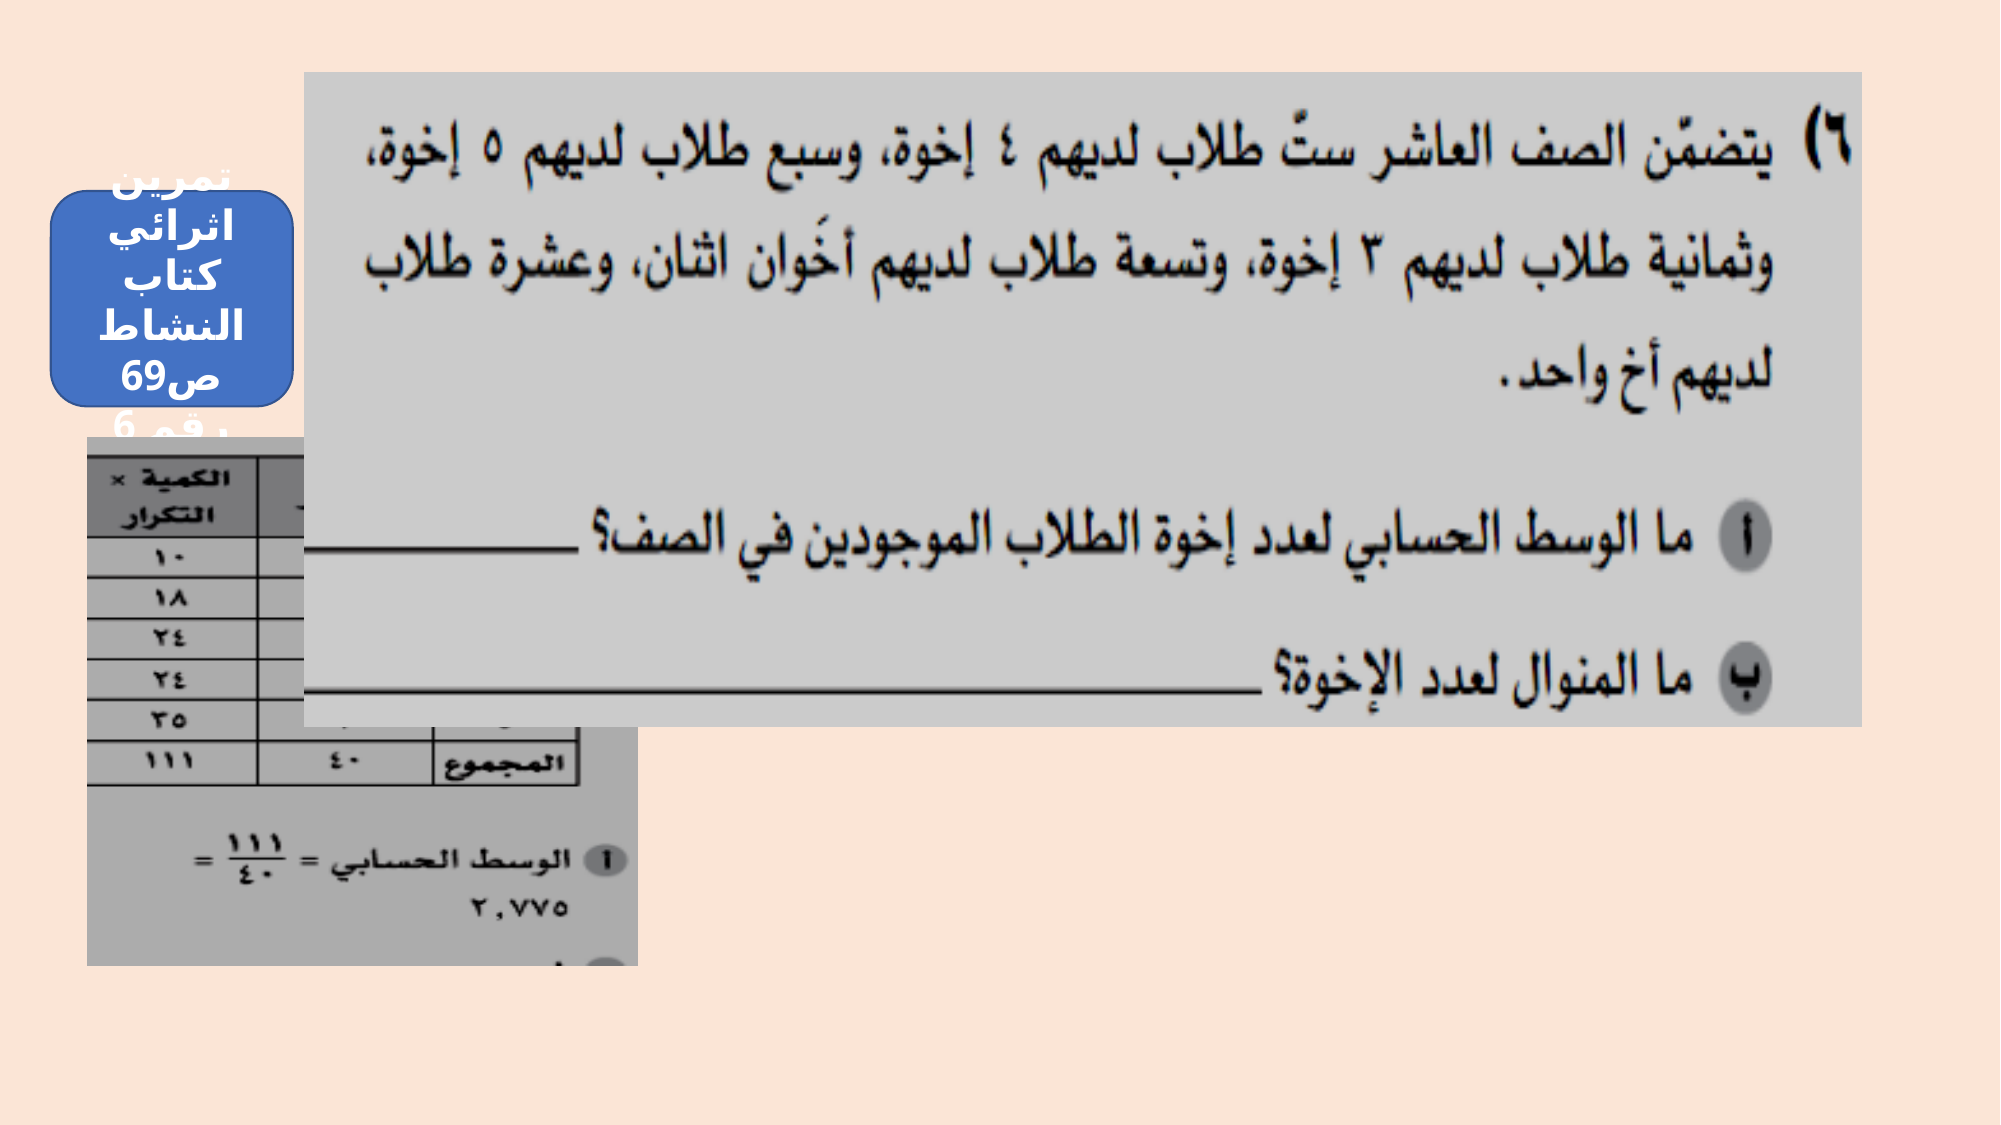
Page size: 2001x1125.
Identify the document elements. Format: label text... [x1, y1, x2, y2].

picture [87, 72, 1862, 966]
text_box تمرين اثرائي كتاب النشاط ص69 رقم 6 [49, 189, 294, 408]
